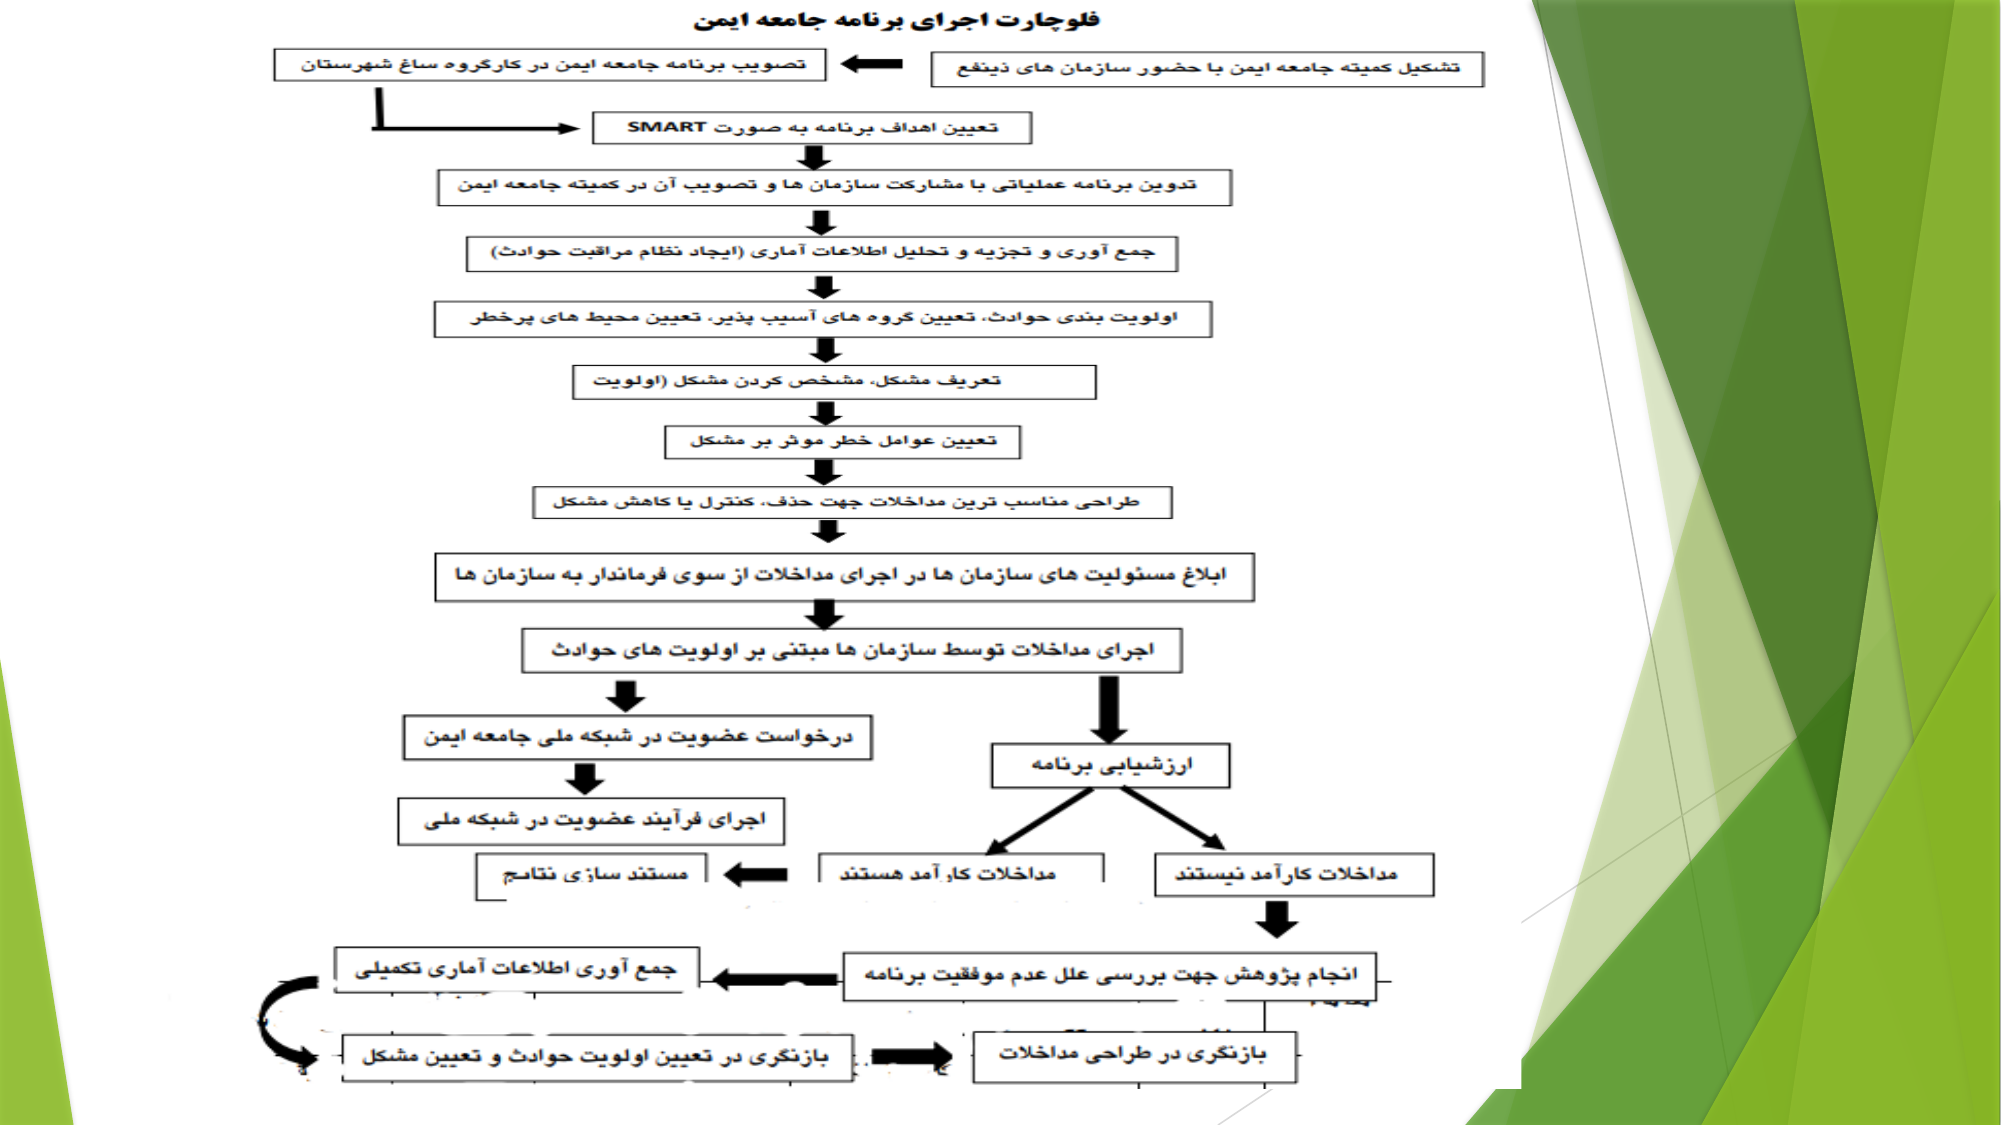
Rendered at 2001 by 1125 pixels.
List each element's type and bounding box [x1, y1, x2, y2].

picture [137, 0, 1522, 1089]
